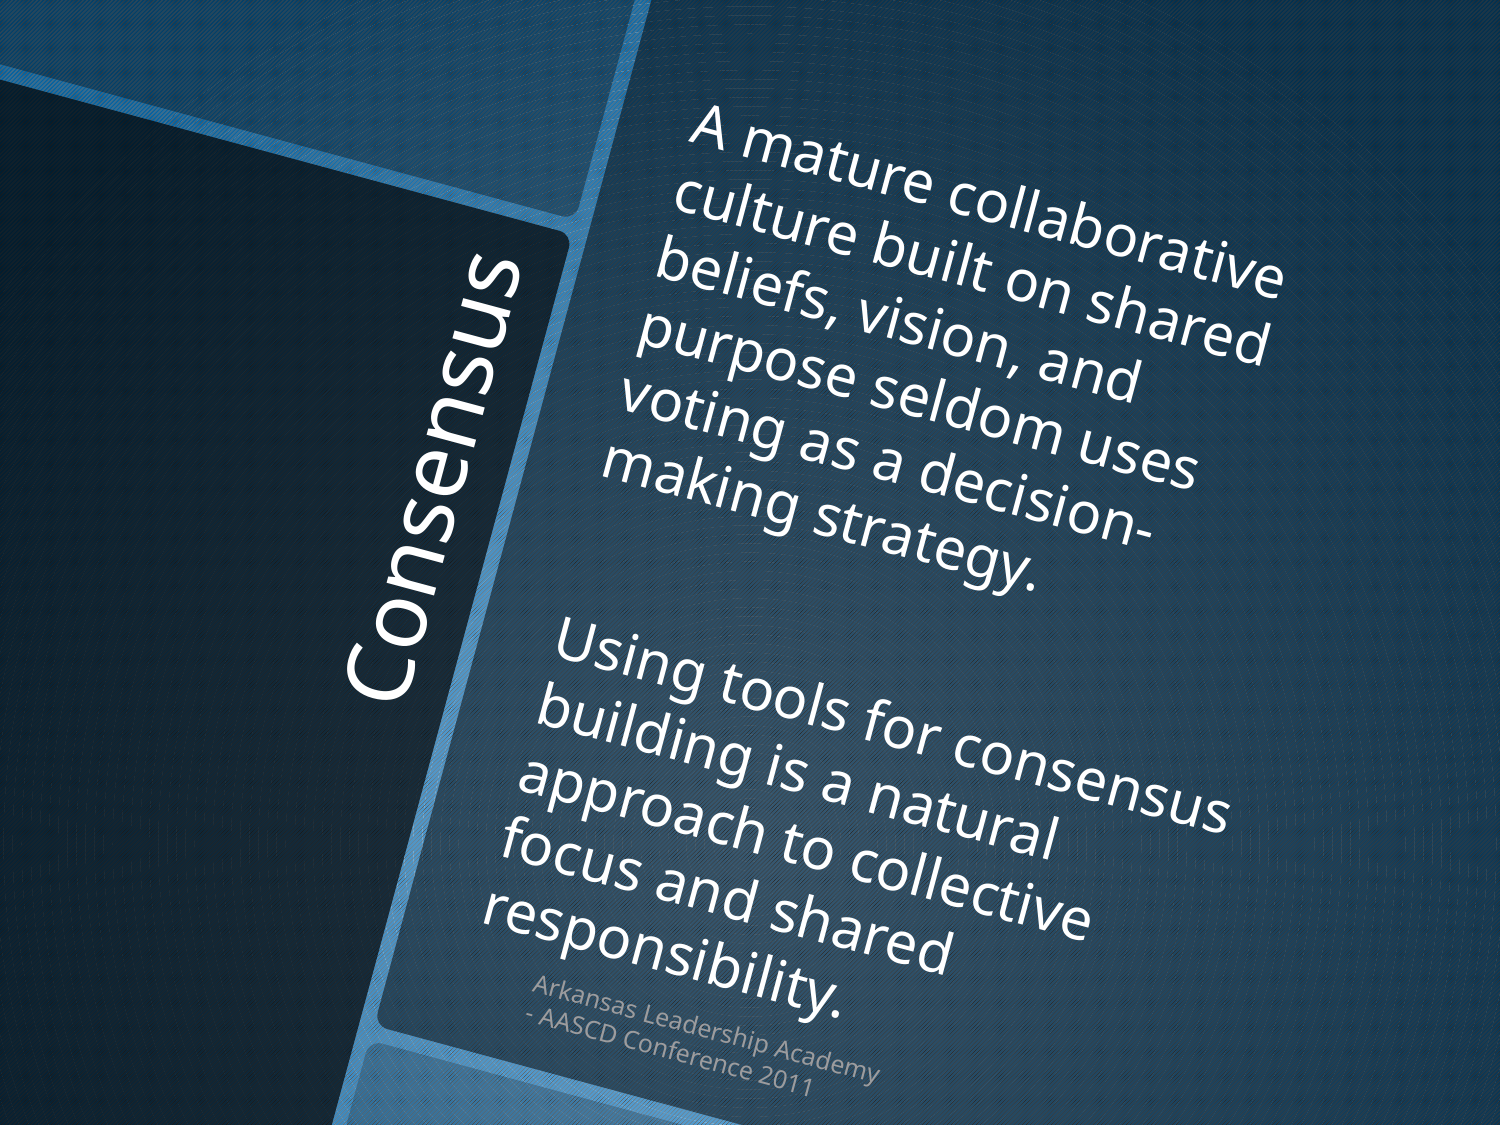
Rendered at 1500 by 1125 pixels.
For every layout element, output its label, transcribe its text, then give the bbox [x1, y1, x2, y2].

footer Arkansas Leadership Academy - AASCD Conference 2011 [508, 963, 903, 1123]
title Consensus [69, 181, 554, 1056]
list A mature collaborative culture built on shared beliefs, vision, and purpose seldom uses voting as a decision-making strategy. Using tools for consensus building is a natural approach to collective focus and shared responsibility. [459, 72, 1430, 1125]
